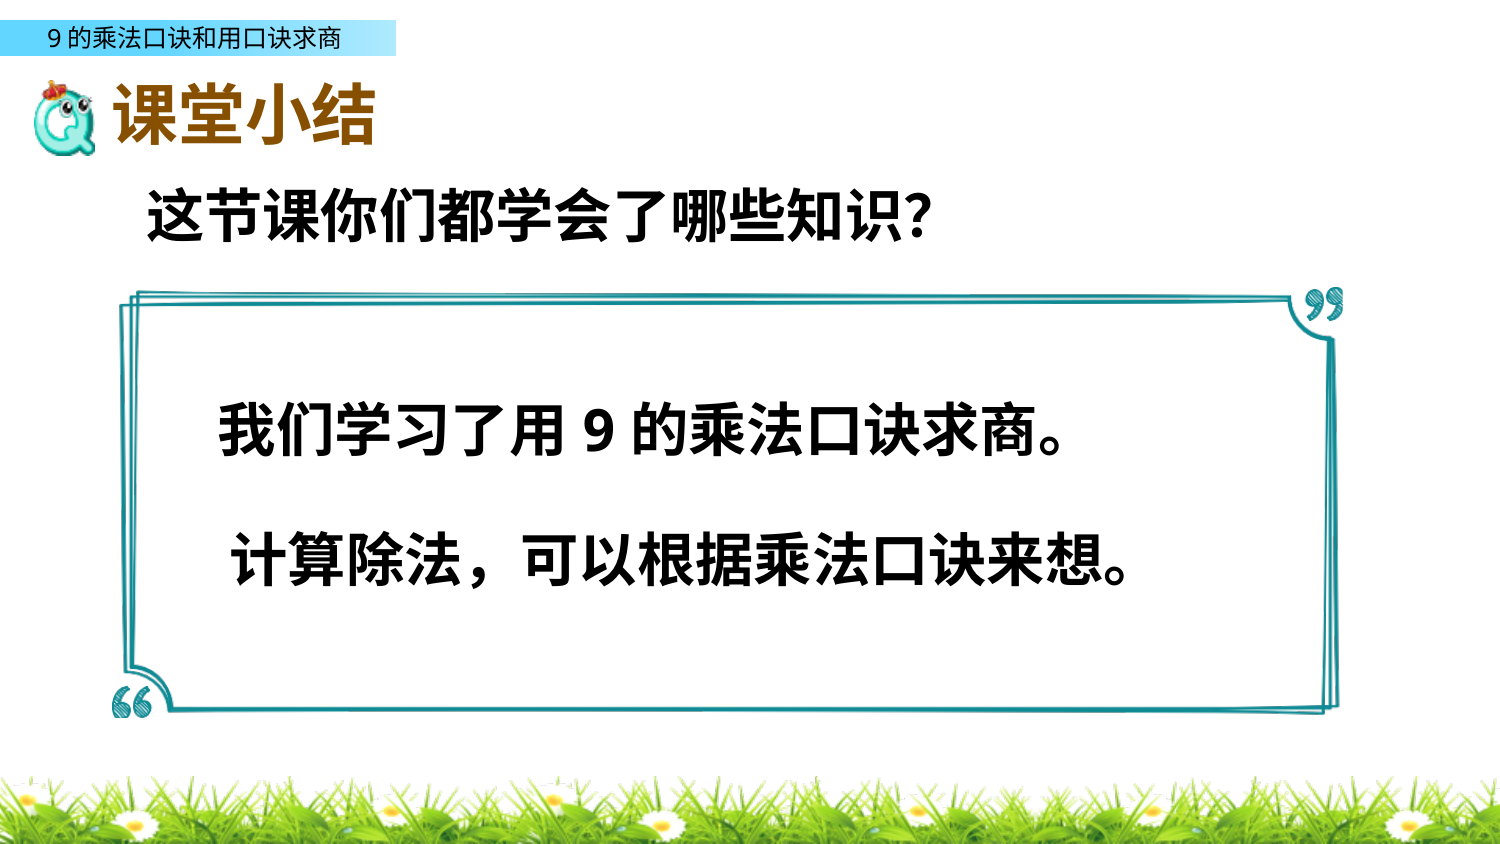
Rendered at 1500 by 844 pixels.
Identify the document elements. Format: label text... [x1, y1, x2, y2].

text_box 课堂小结 [100, 67, 404, 159]
picture [0, 776, 1500, 844]
text_box 这节课你们都学会了哪些知识？ [134, 173, 974, 255]
picture [111, 287, 1343, 718]
picture [34, 80, 96, 156]
